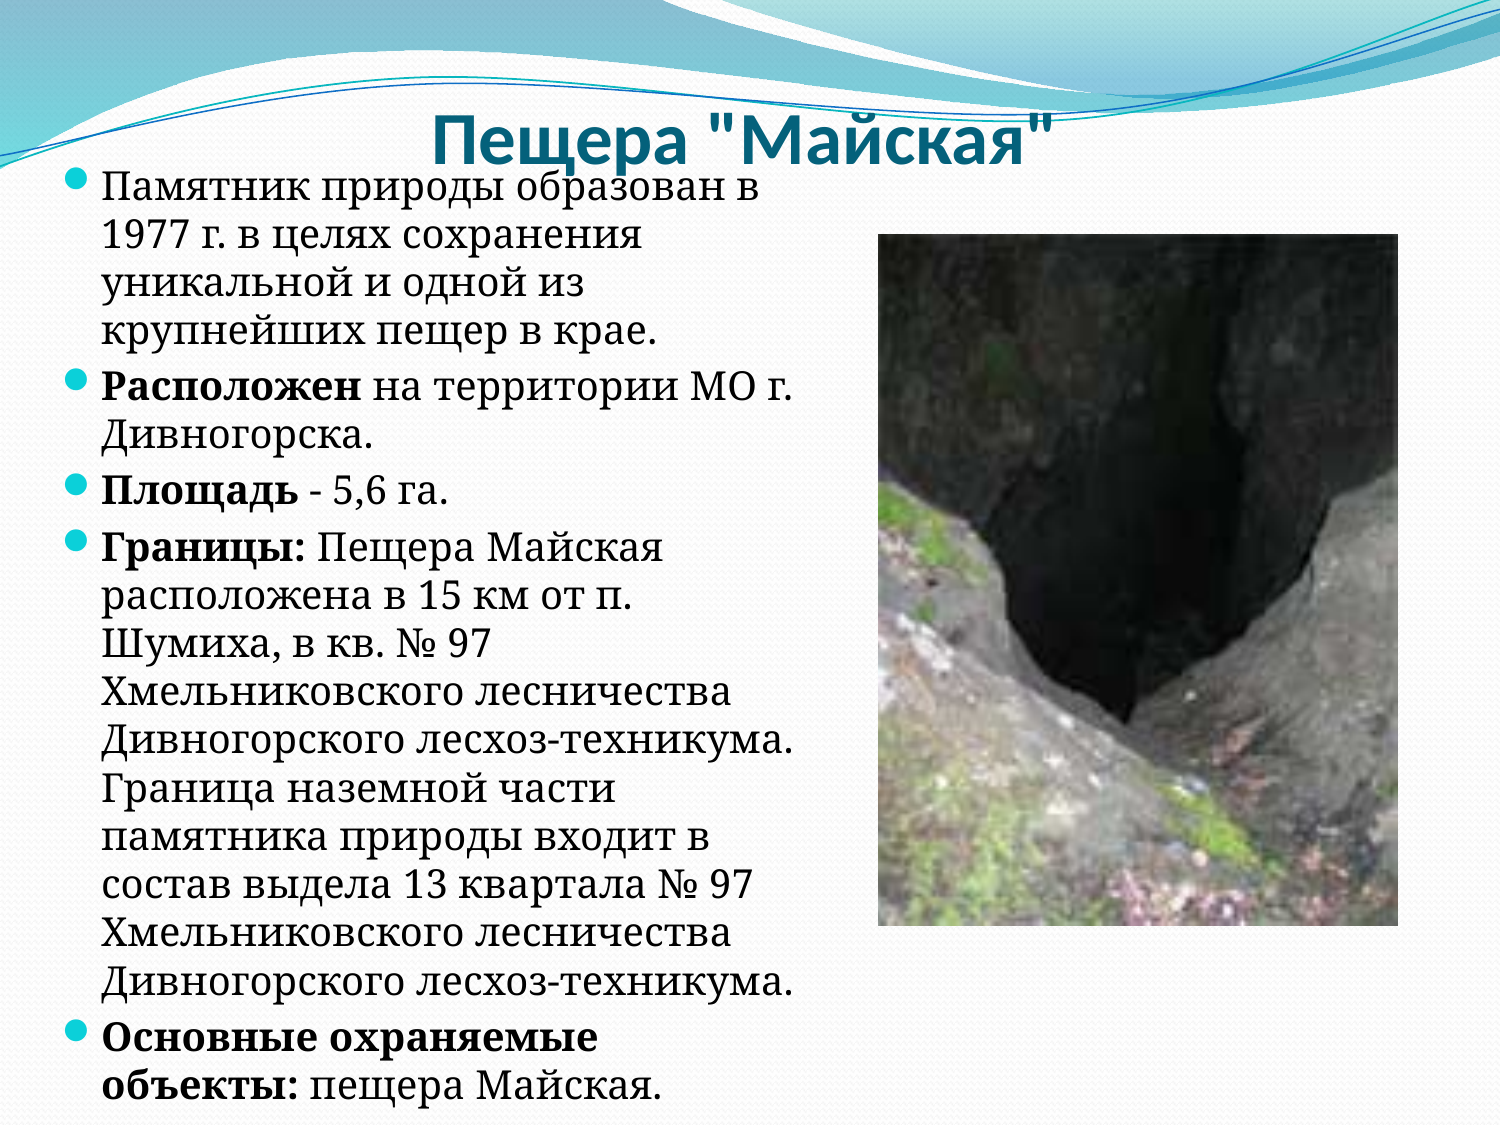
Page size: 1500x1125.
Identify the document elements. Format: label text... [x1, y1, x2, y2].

list Памятник природы образован в 1977 г. в целях сохранения уникальной и одной из крупнейших пещер в крае. Расположен на территории МО г. Дивногорска. Площадь - 5,6 га. Границы: Пещера Майская расположена в 15 км от п. Шумиха, в кв. № 97 Хмельниковского лесничества Дивногорского лесхоз-техникума. Граница наземной части памятника природы входит в состав выдела 13 квартала № 97 Хмельниковского лесничества Дивногорского лесхоз-техникума. Основные охраняемые объекты: пещера Майская. [46, 152, 821, 1125]
title Пещера "Майская" [70, 82, 1421, 270]
picture [878, 234, 1398, 926]
